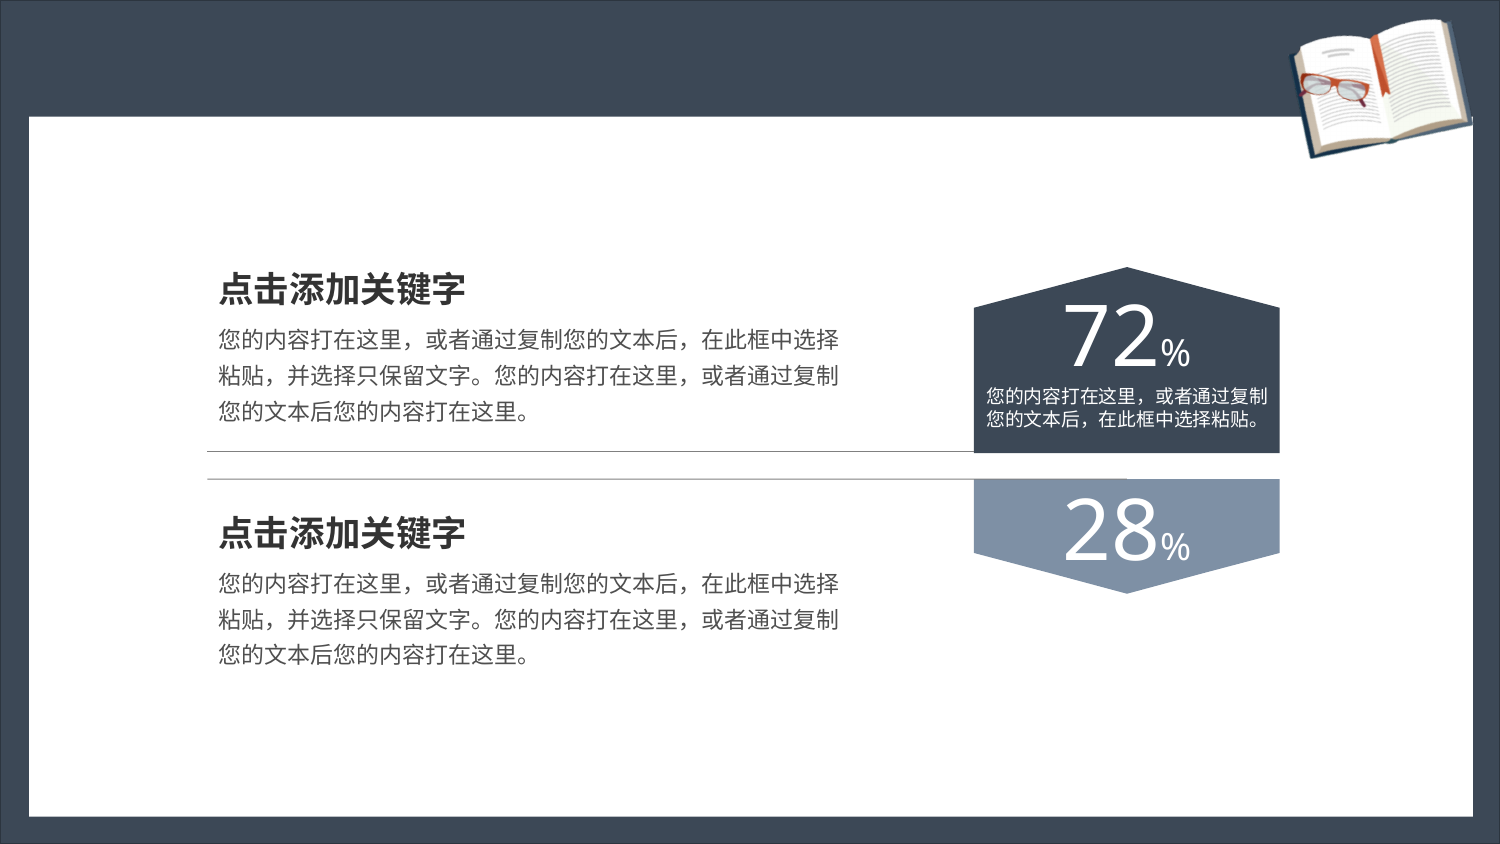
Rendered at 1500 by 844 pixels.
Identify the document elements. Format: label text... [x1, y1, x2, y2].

text_box 28% [973, 479, 1280, 594]
text_box 72% 您的内容打在这里，或者通过复制您的文本后，在此框中选择粘贴。 [973, 267, 1280, 454]
text_box 点击添加关键字 [207, 261, 551, 312]
text_box 点击添加关键字 [207, 505, 551, 555]
picture [1259, 0, 1500, 204]
text_box 您的内容打在这里，或者通过复制您的文本后，在此框中选择粘贴，并选择只保留文字。您的内容打在这里，或者通过复制您的文本后您的内容打在这里。 [207, 312, 854, 431]
text_box 您的内容打在这里，或者通过复制您的文本后，在此框中选择粘贴，并选择只保留文字。您的内容打在这里，或者通过复制您的文本后您的内容打在这里。 [207, 555, 854, 674]
